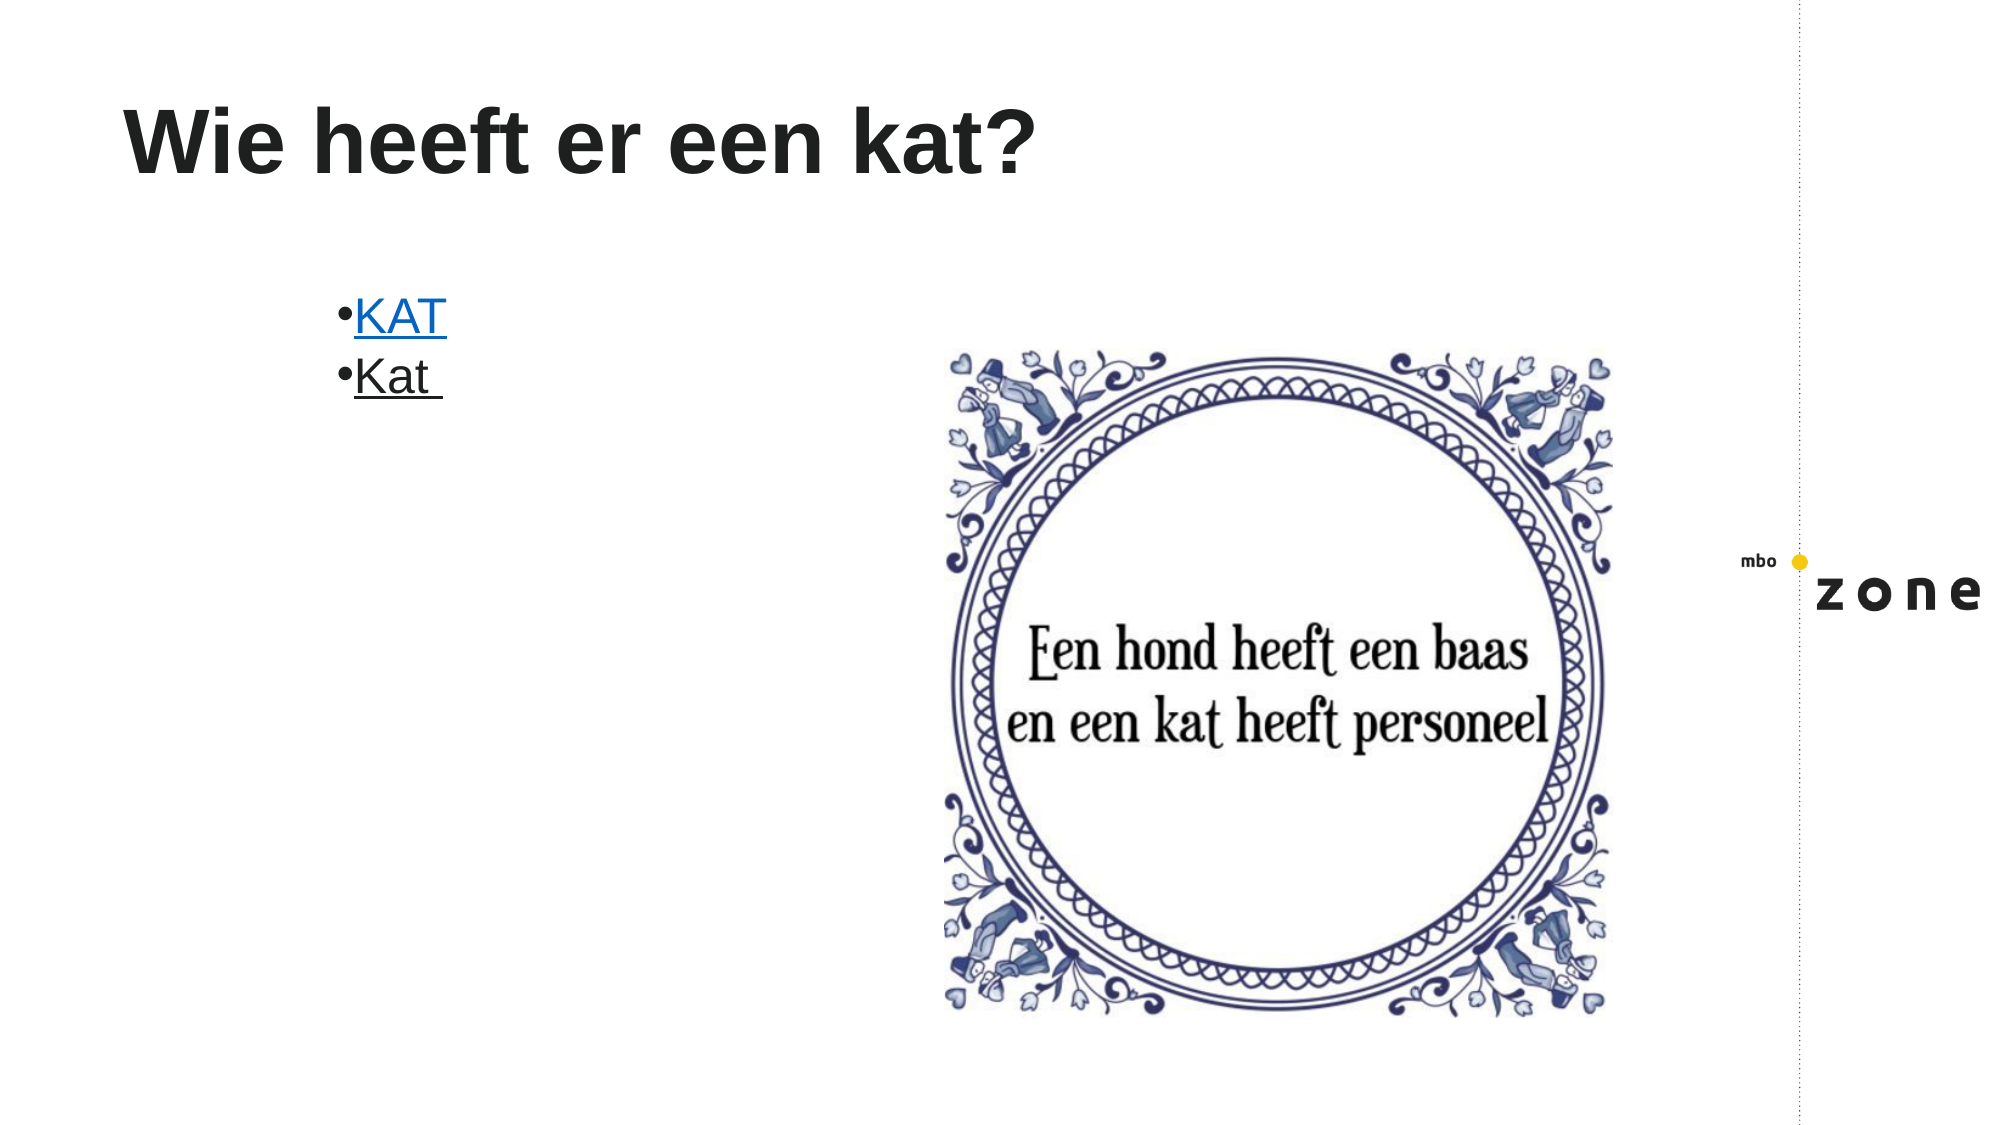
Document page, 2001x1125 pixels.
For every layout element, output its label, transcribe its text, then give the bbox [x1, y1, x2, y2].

title Wie heeft er een kat? [124, 94, 1607, 272]
list KAT Kat [336, 283, 1607, 998]
picture [944, 0, 2001, 1125]
